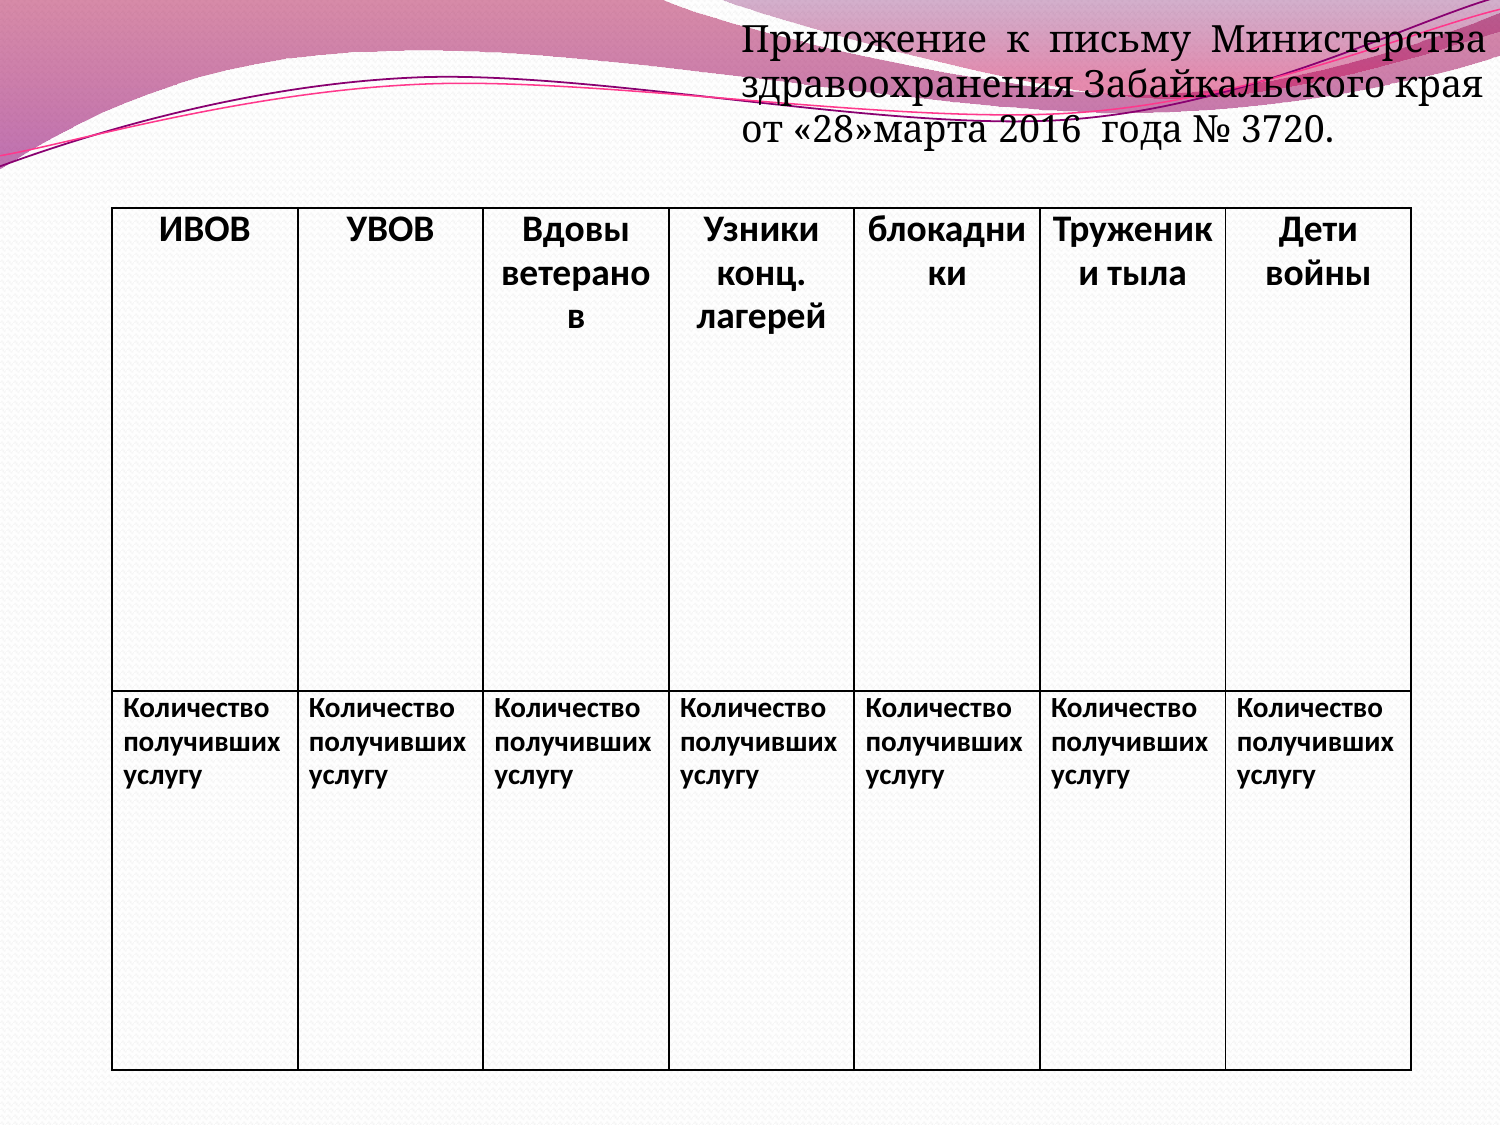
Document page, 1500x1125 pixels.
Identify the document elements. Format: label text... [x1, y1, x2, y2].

table_cell Количество получивших услугу [1226, 692, 1410, 1069]
text_box Приложение к письму Министерства здравоохранения Забайкальского края от «28»марта 2016 года № 3720. [726, 8, 1500, 203]
table_cell Количество получивших услугу [670, 692, 853, 1069]
table_header блокадники [855, 209, 1039, 690]
table_cell Количество получивших услугу [484, 692, 668, 1069]
table_cell Количество получивших услугу [299, 692, 482, 1069]
table_cell Количество получивших услугу [855, 692, 1039, 1069]
table_header УВОВ [299, 209, 482, 690]
table_cell Количество получивших услугу [113, 692, 297, 1069]
table_header Труженики тыла [1041, 209, 1225, 690]
table_cell Количество получивших услугу [1041, 692, 1225, 1069]
table_header Дети войны [1226, 209, 1410, 690]
table_header ИВОВ [113, 209, 297, 690]
table_header Узники конц. лагерей [670, 209, 853, 690]
table_header Вдовы ветеранов [484, 209, 668, 690]
